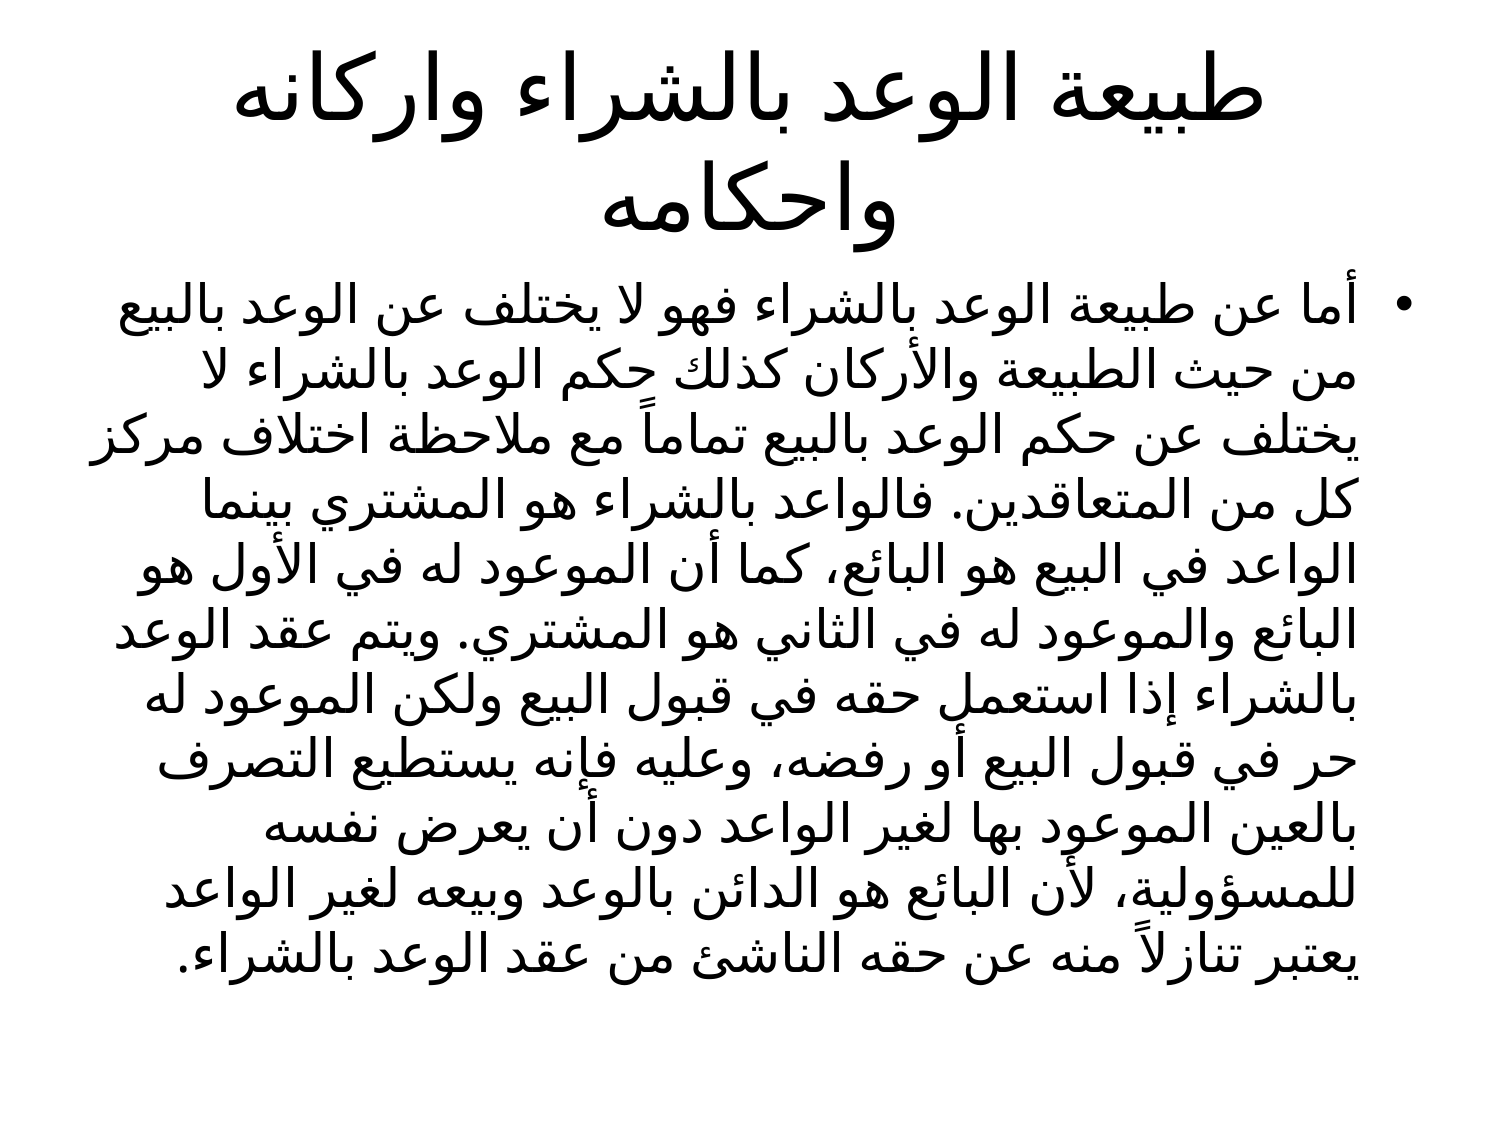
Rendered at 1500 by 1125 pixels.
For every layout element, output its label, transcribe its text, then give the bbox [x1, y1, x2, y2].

title طبيعة الوعد بالشراء واركانه واحكامه [75, 45, 1425, 233]
list أما عن طبيعة الوعد بالشراء فهو لا يختلف عن الوعد بالبيع من حيث الطبيعة والأركان كذلك حكم الوعد بالشراء لا يختلف عن حكم الوعد بالبيع تماماً مع ملاحظة اختلاف مركز كل من المتعاقدين. فالواعد بالشراء هو المشتري بينما الواعد في البيع هو البائع، كما أن الموعود له في الأول هو البائع والموعود له في الثاني هو المشتري. ويتم عقد الوعد بالشراء إذا استعمل حقه في قبول البيع ولكن الموعود له حر في قبول البيع أو رفضه، وعليه فإنه يستطيع التصرف بالعين الموعود بها لغير الواعد دون أن يعرض نفسه للمسؤولية، لأن البائع هو الدائن بالوعد وبيعه لغير الواعد يعتبر تنازلاً منه عن حقه الناشئ من عقد الوعد بالشراء. [75, 262, 1425, 1005]
